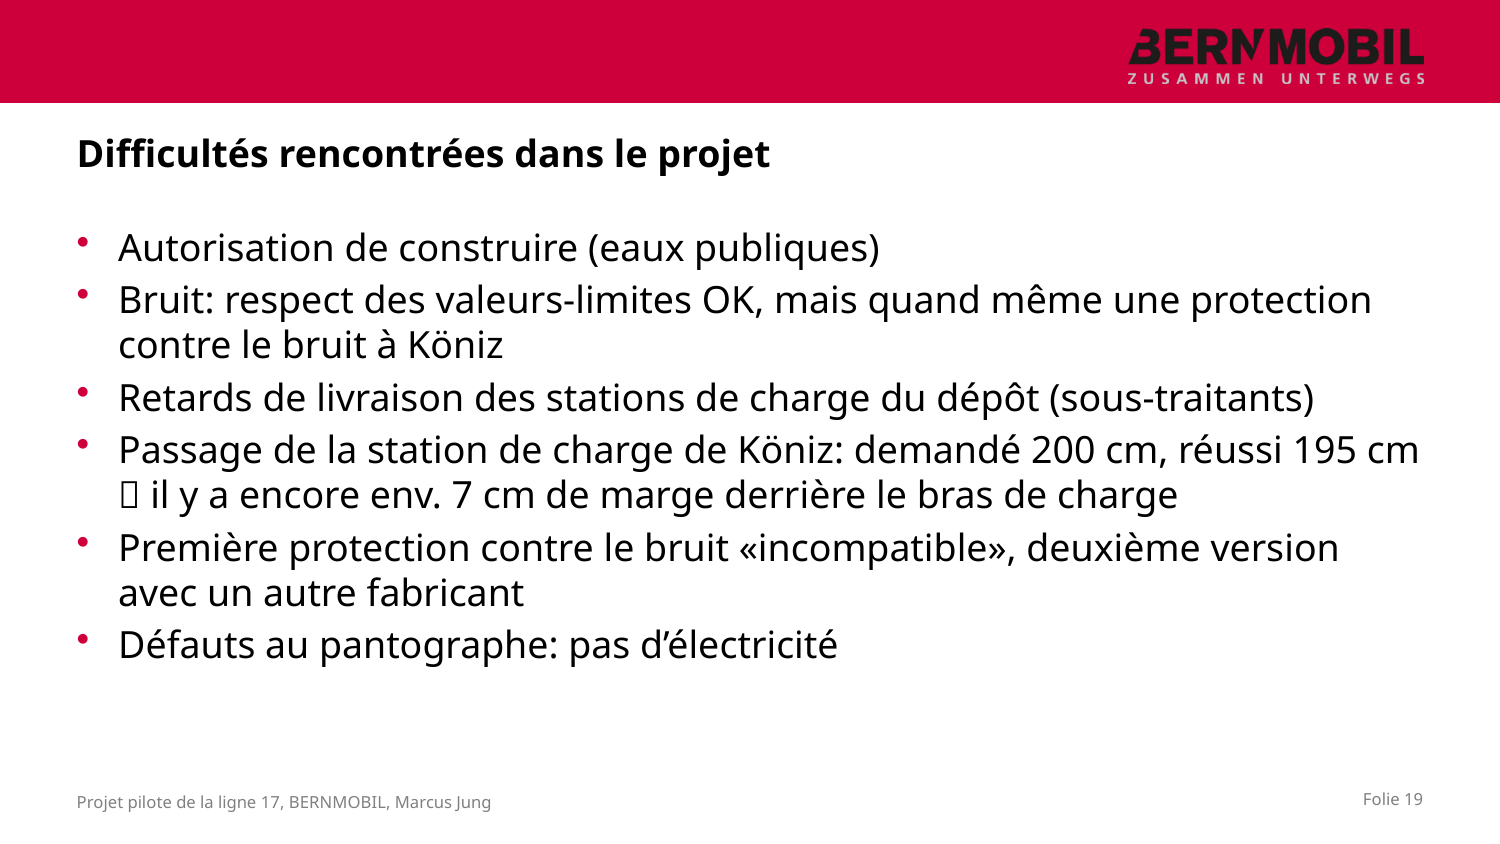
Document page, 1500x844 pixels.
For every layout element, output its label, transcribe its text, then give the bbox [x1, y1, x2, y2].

title Difficultés rencontrées dans le projet [76, 129, 1424, 192]
footer Projet pilote de la ligne 17, BERNMOBIL, Marcus Jung [76, 776, 1045, 812]
list Autorisation de construire (eaux publiques) Bruit: respect des valeurs-limites OK, mais quand même une protection contre le bruit à Köniz Retards de livraison des stations de charge du dépôt (sous-traitants) Passage de la station de charge de Köniz: demandé 200 cm, réussi 195 cm  il y a encore env. 7 cm de marge derrière le bras de charge Première protection contre le bruit «incompatible», deuxième version avec un autre fabricant Défauts au pantographe: pas d’électricité [76, 223, 1424, 750]
slide_number Folie 19 [1068, 776, 1424, 812]
picture [1128, 28, 1424, 84]
